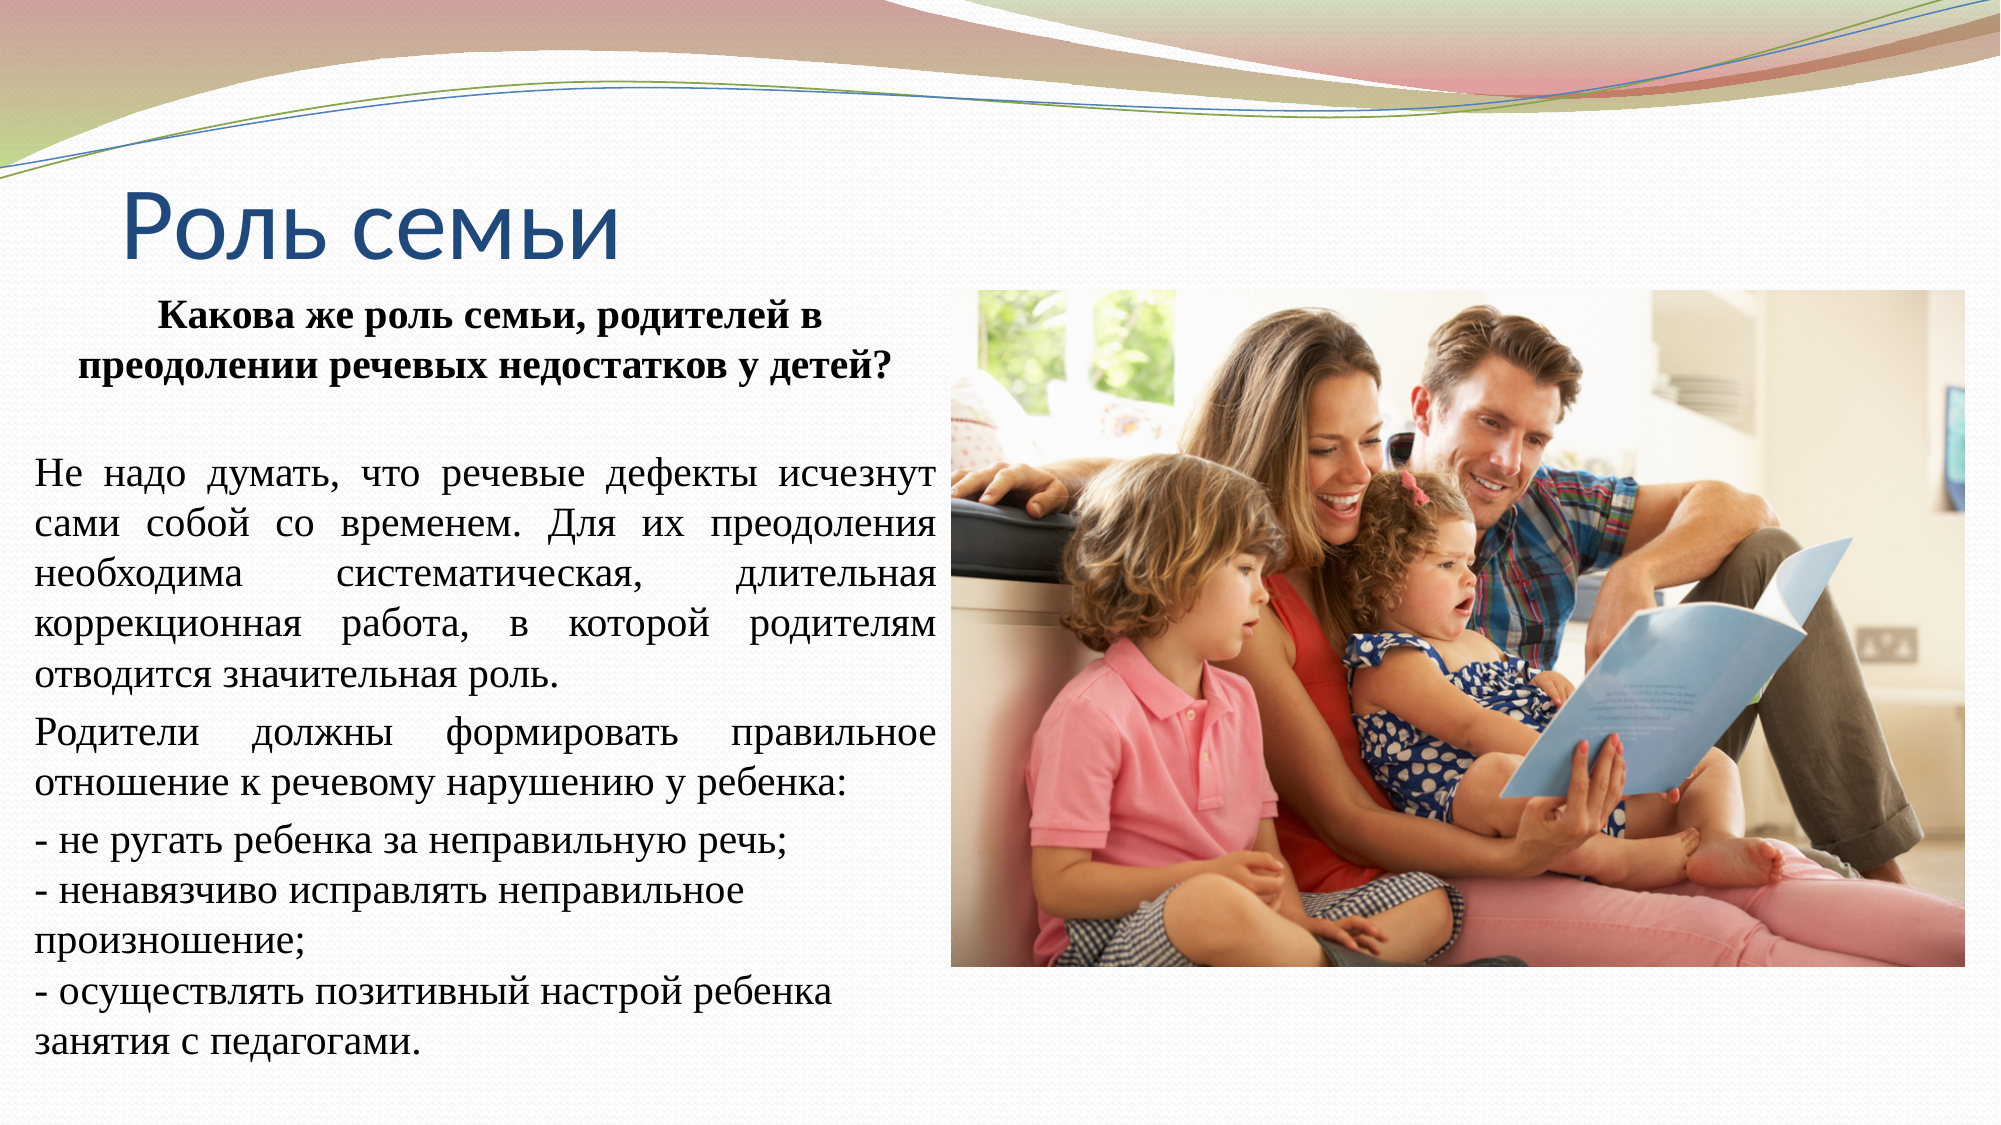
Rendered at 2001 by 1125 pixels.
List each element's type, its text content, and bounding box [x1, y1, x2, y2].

list Какова же роль семьи, родителей в преодолении речевых недостатков у детей? Не надо думать, что речевые дефекты исчезнут сами собой со временем. Для их преодоления необходима систематическая, длительная коррекционная работа, в которой родителям отводится значительная роль. Родители должны формировать правильное отношение к речевому нарушению у ребенка: - не ругать ребенка за неправильную речь; - ненавязчиво исправлять неправильное произношение; - осуществлять позитивный настрой ребенка занятия с педагогами. [19, 278, 952, 1094]
picture [951, 290, 1966, 967]
title Роль семьи [120, 115, 1200, 281]
